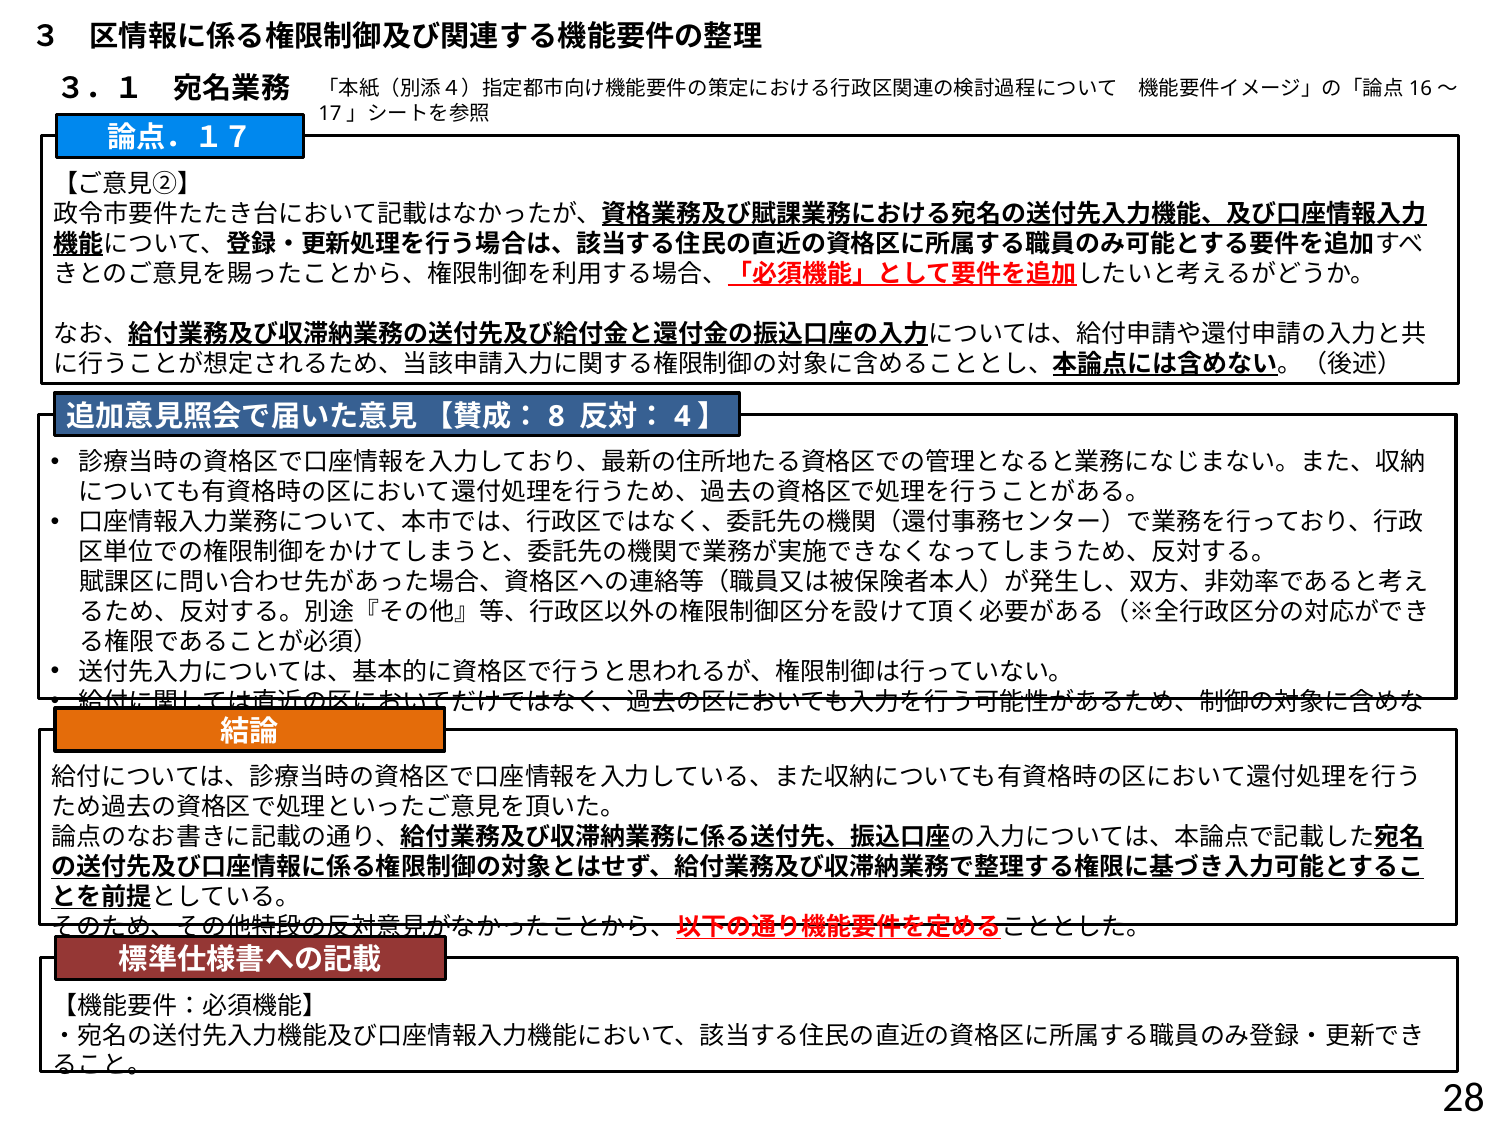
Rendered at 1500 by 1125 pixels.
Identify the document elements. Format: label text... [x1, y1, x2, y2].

text_box 給付については、診療当時の資格区で口座情報を入力している、また収納についても有資格時の区において還付処理を行うため過去の資格区で処理といったご意見を頂いた。 論点のなお書きに記載の通り、給付業務及び収滞納業務に係る送付先、振込口座の入力については、本論点で記載した宛名の送付先及び口座情報に係る権限制御の対象とはせず、給付業務及び収滞納業務で整理する権限に基づき入力可能とすることを前提としている。 そのため、その他特段の反対意見がなかったことから、以下の通り機能要件を定めることとした。 [39, 729, 1457, 925]
text_box ３ 区情報に係る権限制御及び関連する機能要件の整理 [16, 2, 1440, 49]
text_box ３．１ 宛名業務 [41, 54, 1465, 100]
text_box 【機能要件：必須機能】 ・宛名の送付先入力機能及び口座情報入力機能において、該当する住民の直近の資格区に所属する職員のみ登録・更新できること。 [40, 957, 1458, 1072]
slide_number 27 [1149, 1065, 1500, 1125]
text_box 追加意見照会で届いた意見 【賛成：8 反対：4】 [52, 391, 741, 438]
text_box 結論 [53, 706, 447, 753]
text_box 「本紙（別添４）指定都市向け機能要件の策定における行政区関連の検討過程について 機能要件イメージ」の「論点16～17」シートを参照 [303, 60, 1500, 112]
text_box 【ご意見②】 政令市要件たたき台において記載はなかったが、資格業務及び賦課業務における宛名の送付先入力機能、及び口座情報入力機能について、登録・更新処理を行う場合は、該当する住民の直近の資格区に所属する職員のみ可能とする要件を追加すべきとのご意見を賜ったことから、権限制御を利用する場合、「必須機能」として要件を追加したいと考えるがどうか。 なお、給付業務及び収滞納業務の送付先及び給付金と還付金の振込口座の入力については、給付申請や還付申請の入力と共に行うことが想定されるため、当該申請入力に関する権限制御の対象に含めることとし、本論点には含めない。（後述） [41, 135, 1459, 384]
text_box 診療当時の資格区で口座情報を入力しており、最新の住所地たる資格区での管理となると業務になじまない。また、収納についても有資格時の区において還付処理を行うため、過去の資格区で処理を行うことがある。 口座情報入力業務について、本市では、行政区ではなく、委託先の機関（還付事務センター）で業務を行っており、行政区単位での権限制御をかけてしまうと、委託先の機関で業務が実施できなくなってしまうため、反対する。 賦課区に問い合わせ先があった場合、資格区への連絡等（職員又は被保険者本人）が発生し、双方、非効率であると考えるため、反対する。別途『その他』等、行政区以外の権限制御区分を設けて頂く必要がある（※全行政区分の対応ができる権限であることが必須） 送付先入力については、基本的に資格区で行うと思われるが、権限制御は行っていない。 給付に関しては直近の区においてだけではなく、過去の区においても入力を行う可能性があるため、制御の対象に含めない。 [38, 414, 1457, 699]
text_box 標準仕様書への記載 [54, 934, 448, 981]
text_box 論点．１７ [55, 113, 306, 160]
